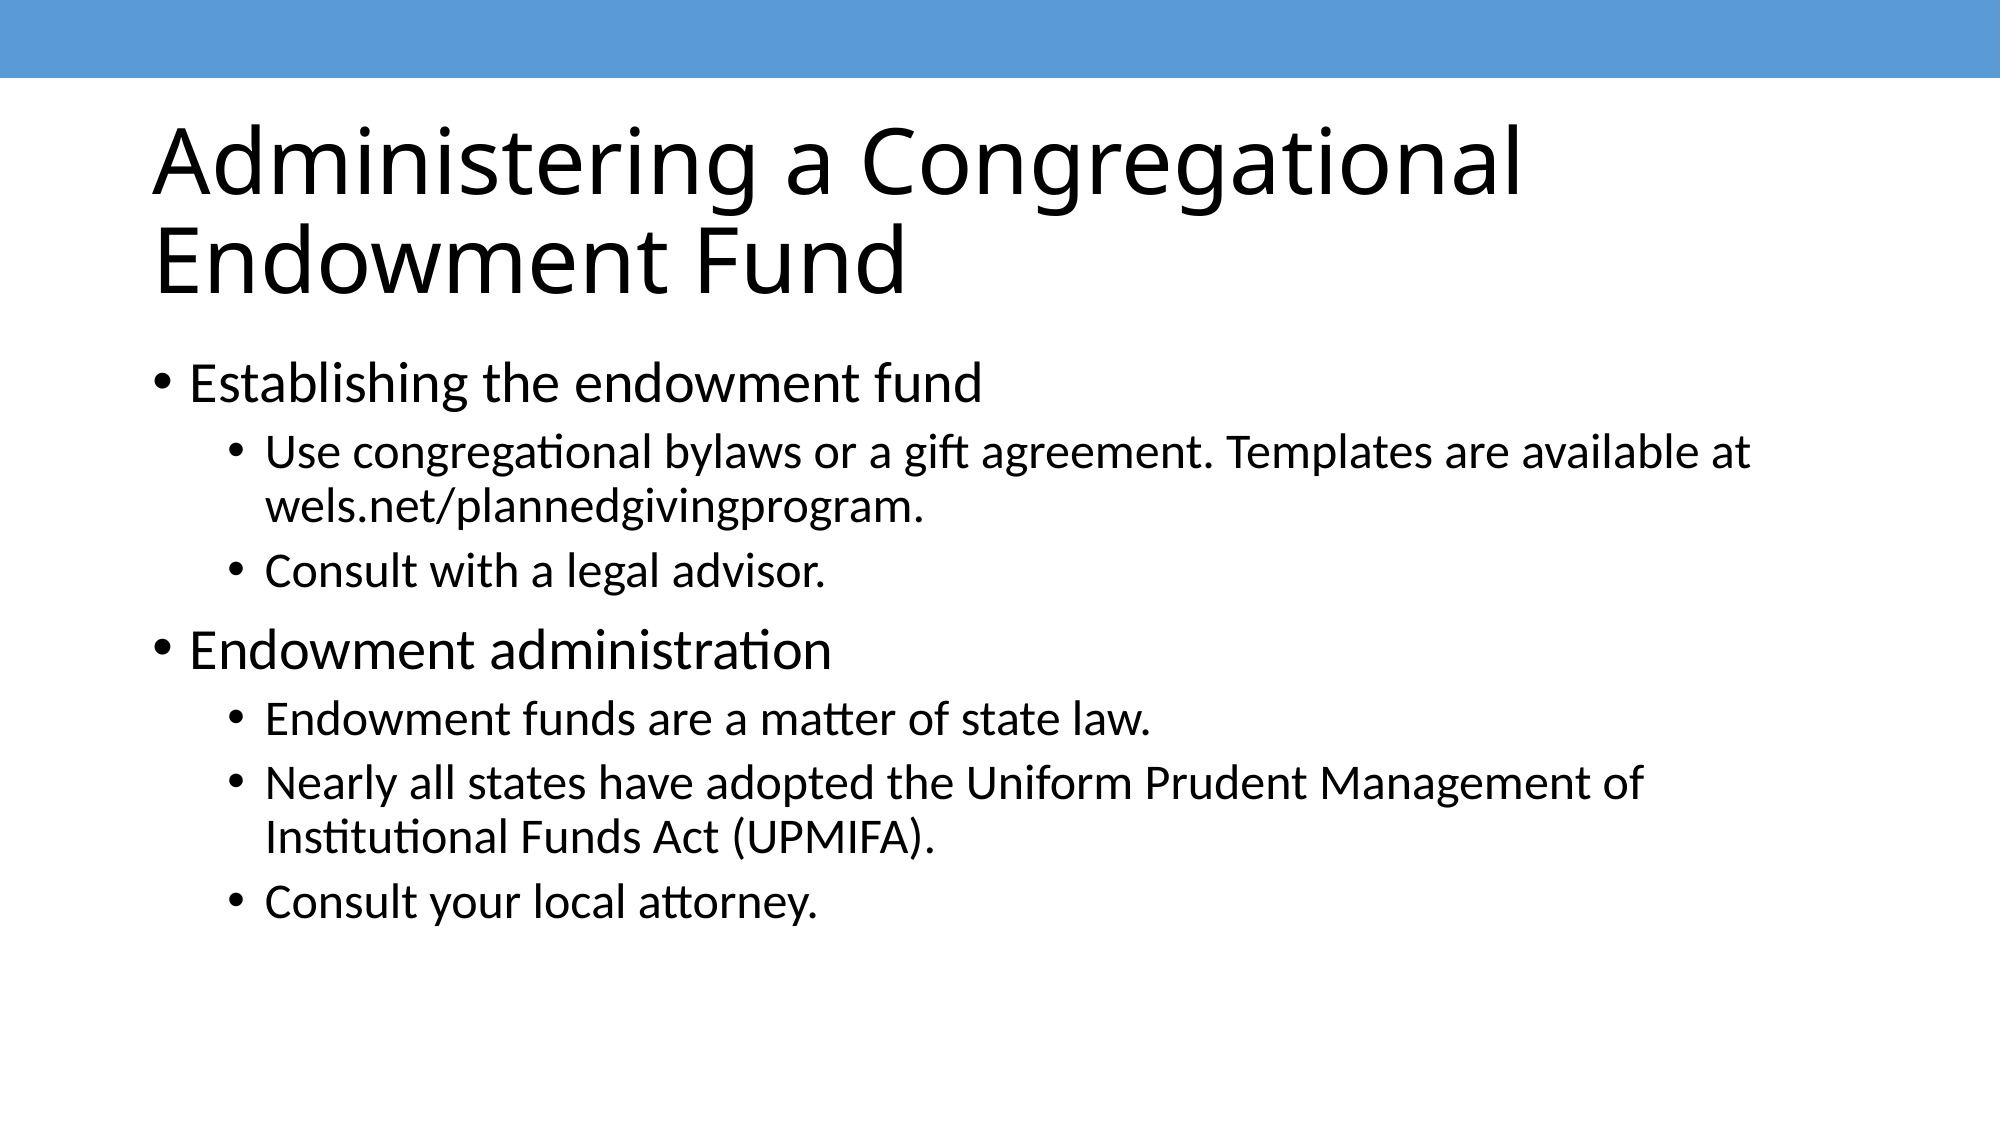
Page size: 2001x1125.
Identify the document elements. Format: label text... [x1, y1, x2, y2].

list Establishing the endowment fund Use congregational bylaws or a gift agreement. Templates are available at wels.net/plannedgivingprogram. Consult with a legal advisor. Endowment administration Endowment funds are a matter of state law. Nearly all states have adopted the Uniform Prudent Management of Institutional Funds Act (UPMIFA). Consult your local attorney. [137, 344, 1863, 1054]
title Administering a Congregational Endowment Fund [137, 105, 1863, 323]
